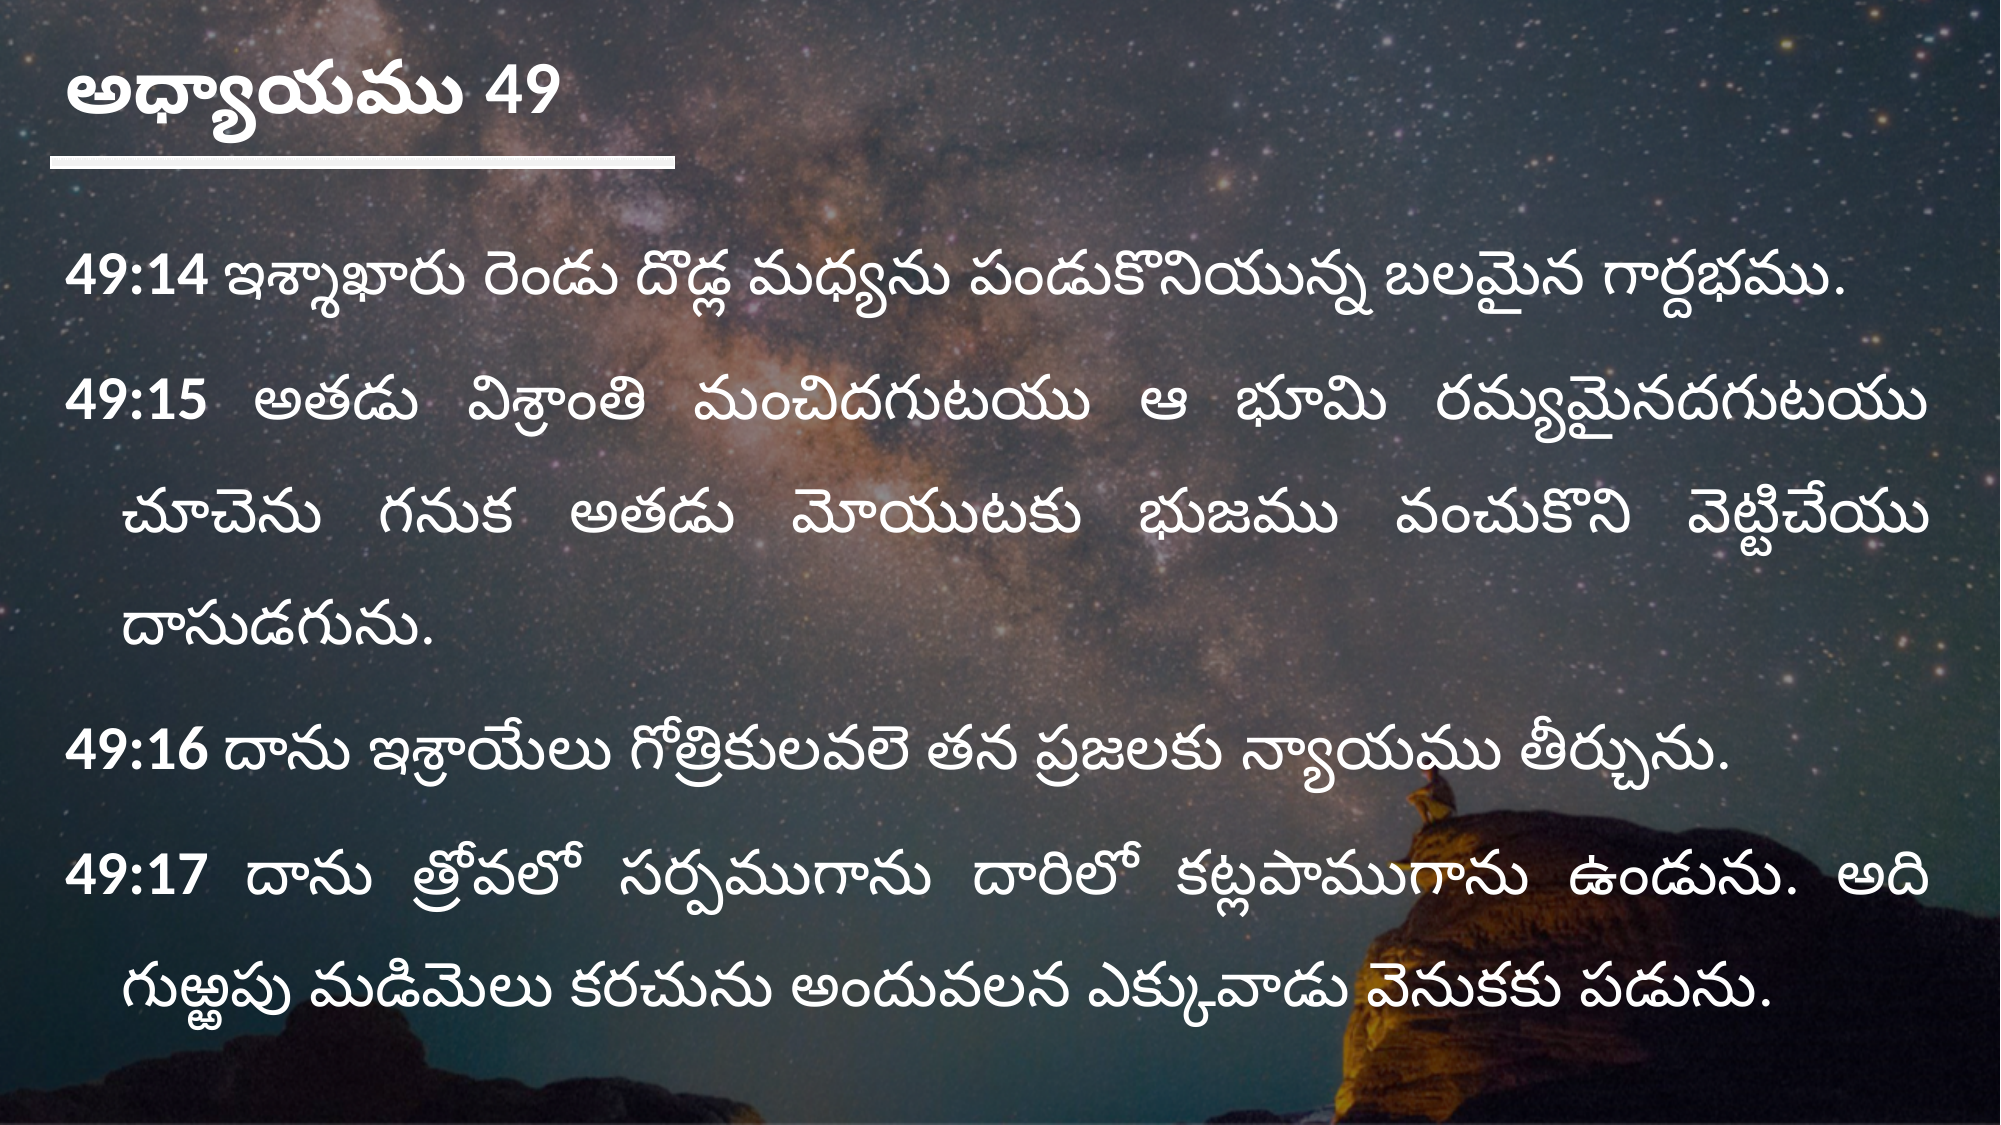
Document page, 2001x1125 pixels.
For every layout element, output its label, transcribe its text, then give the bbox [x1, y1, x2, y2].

list 49:14 ఇశ్శాఖారు రెండు దొడ్ల మధ్యను పండుకొనియున్న బలమైన గార్దభము. 49:15 అతడు విశ్రాంతి మంచిదగుటయు ఆ భూమి రమ్యమైనదగుటయు చూచెను గనుక అతడు మోయుటకు భుజము వంచుకొని వెట్టిచేయు దాసుడగును. 49:16 దాను ఇశ్రాయేలు గోత్రికులవలె తన ప్రజలకు న్యాయము తీర్చును. 49:17 దాను త్రోవలో సర్పముగాను దారిలో కట్లపాముగాను ఉండును. అది గుఱ్ఱపు మడిమెలు కరచును అందువలన ఎక్కువాడు వెనుకకు పడును. [50, 187, 1946, 1063]
picture [0, 0, 2000, 1125]
title అధ్యాయము 49 [50, 0, 1925, 167]
